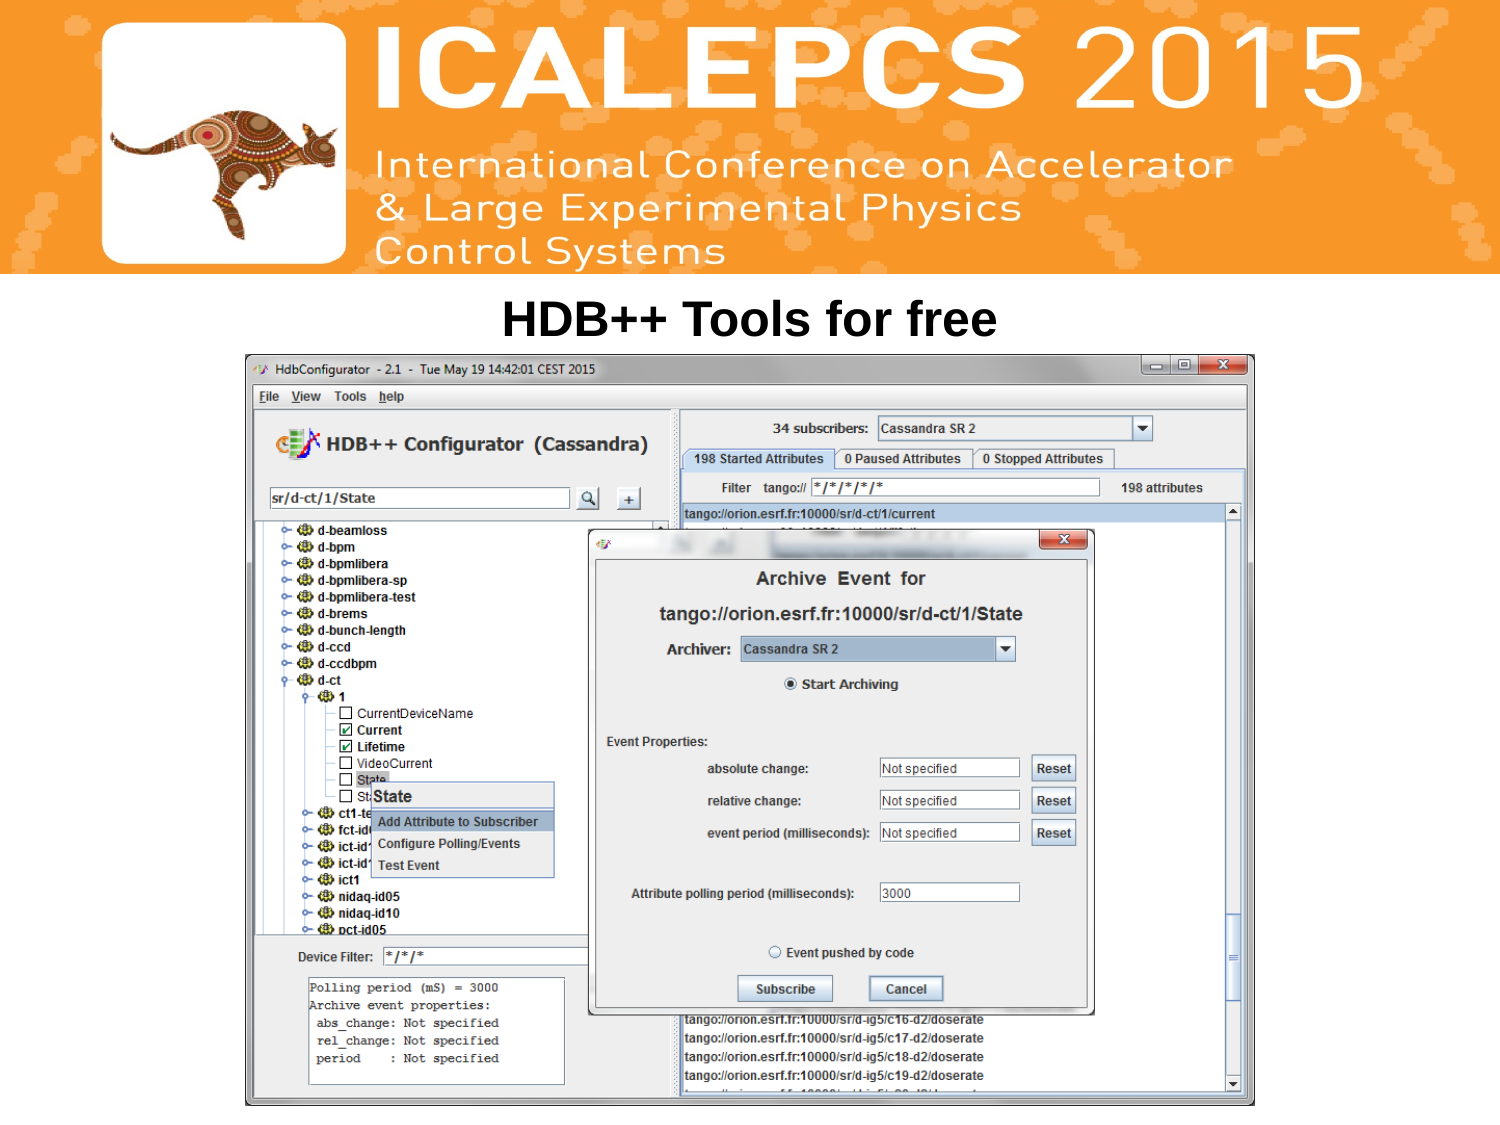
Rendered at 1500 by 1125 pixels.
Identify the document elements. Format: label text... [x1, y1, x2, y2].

picture [244, 354, 1256, 1107]
text_box HDB++ Tools for free [407, 283, 1093, 353]
picture [0, 0, 1500, 275]
